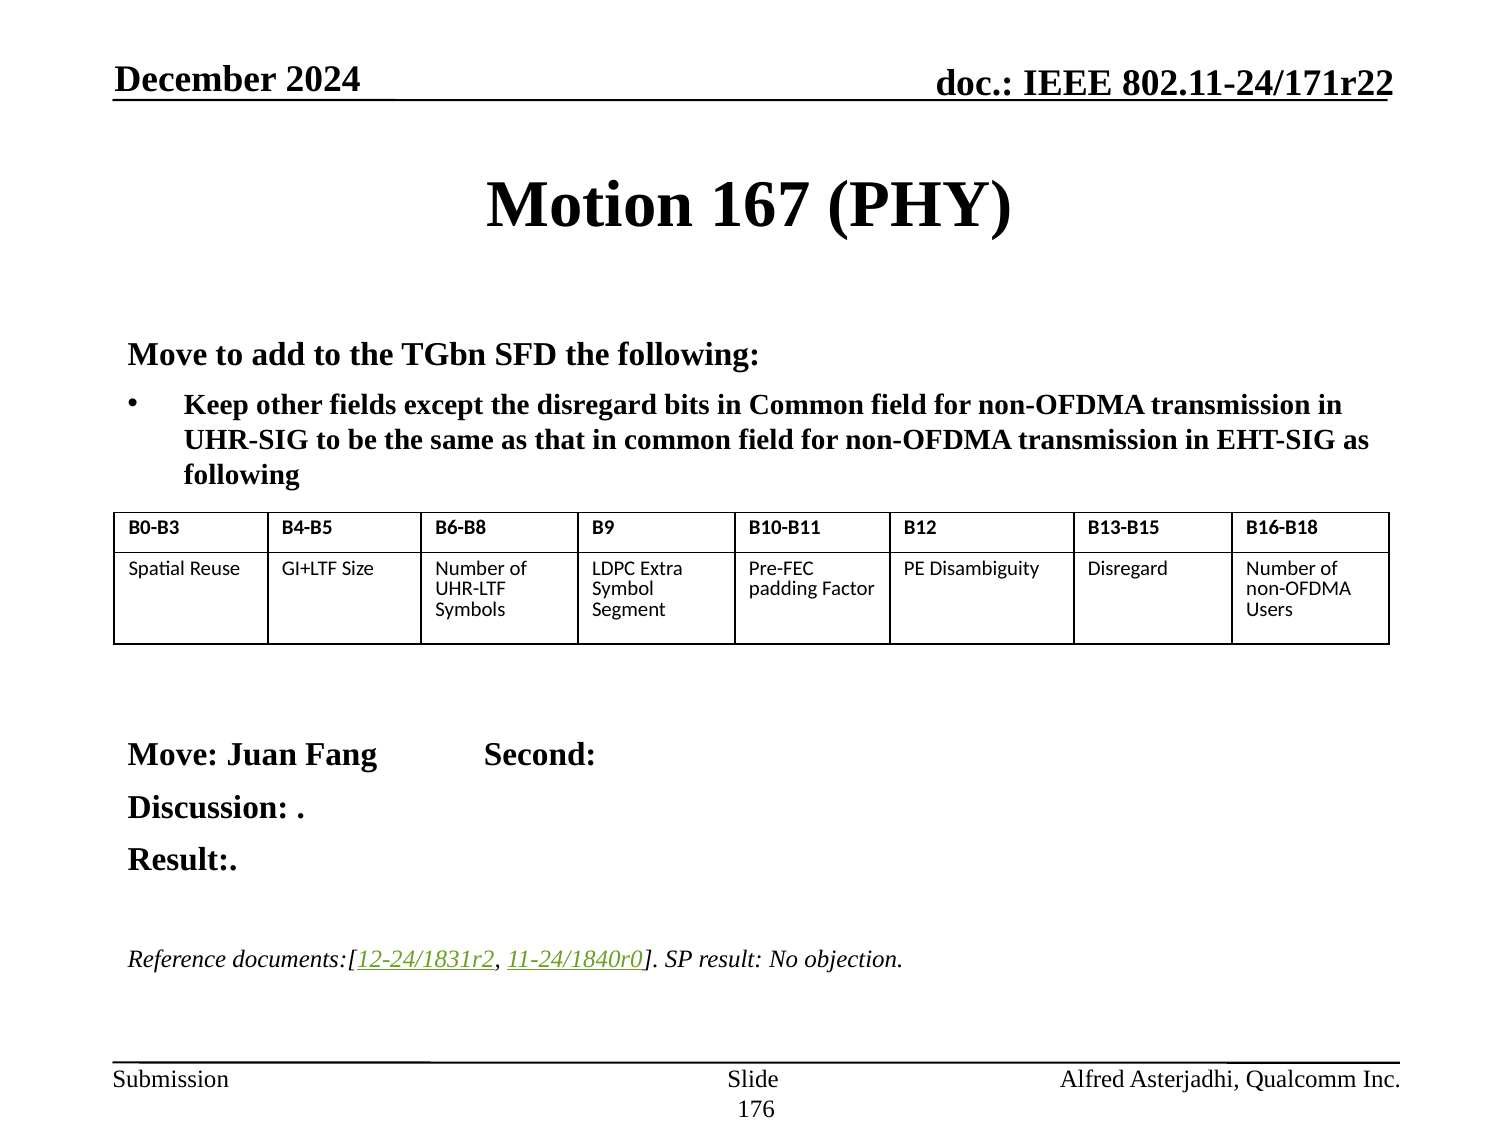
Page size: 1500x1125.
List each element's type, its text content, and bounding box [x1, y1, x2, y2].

table_header B10-B11 [736, 513, 889, 552]
footer Alfred Asterjadhi, Qualcomm Inc. [878, 1061, 1402, 1093]
table_header B12 [928, 513, 1073, 552]
table_cell Number of non-OFDMA Users [1233, 553, 1388, 643]
list Move to add to the TGbn SFD the following: Keep other fields except the disregard bits in Common field for non-OFDMA transmission in UHR-SIG to be the same as that in common field for non-OFDMA transmission in EHT-SIG as following Move: Juan Fang Second: Discussion: . Result:. Reference documents:[12-24/1831r2, 11-24/1840r0]. SP result: No objection. [112, 324, 1388, 1000]
table_header B12 [891, 513, 896, 552]
table_cell Pre-FEC padding Factor [736, 553, 889, 643]
table_cell Disregard [1075, 553, 1231, 643]
table_header B9 [579, 513, 734, 552]
table_header B6-B8 [422, 513, 577, 552]
table_cell PE Disambiguity [891, 553, 1073, 643]
text_box [896, 460, 928, 565]
title Motion 167 (PHY) [112, 112, 1388, 288]
table_header B13-B15 [1075, 513, 1231, 552]
table_header B4-B5 [269, 513, 420, 552]
table_cell GI+LTF Size [269, 553, 420, 643]
table_cell Spatial Reuse [115, 553, 267, 643]
table_cell Number of UHR-LTF Symbols [422, 553, 577, 643]
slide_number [114, 54, 423, 100]
slide_number Slide 176 [712, 1061, 800, 1123]
table_cell LDPC Extra Symbol Segment [579, 553, 734, 643]
table_header B0-B3 [115, 513, 267, 552]
table_header B16-B18 [1233, 513, 1388, 552]
